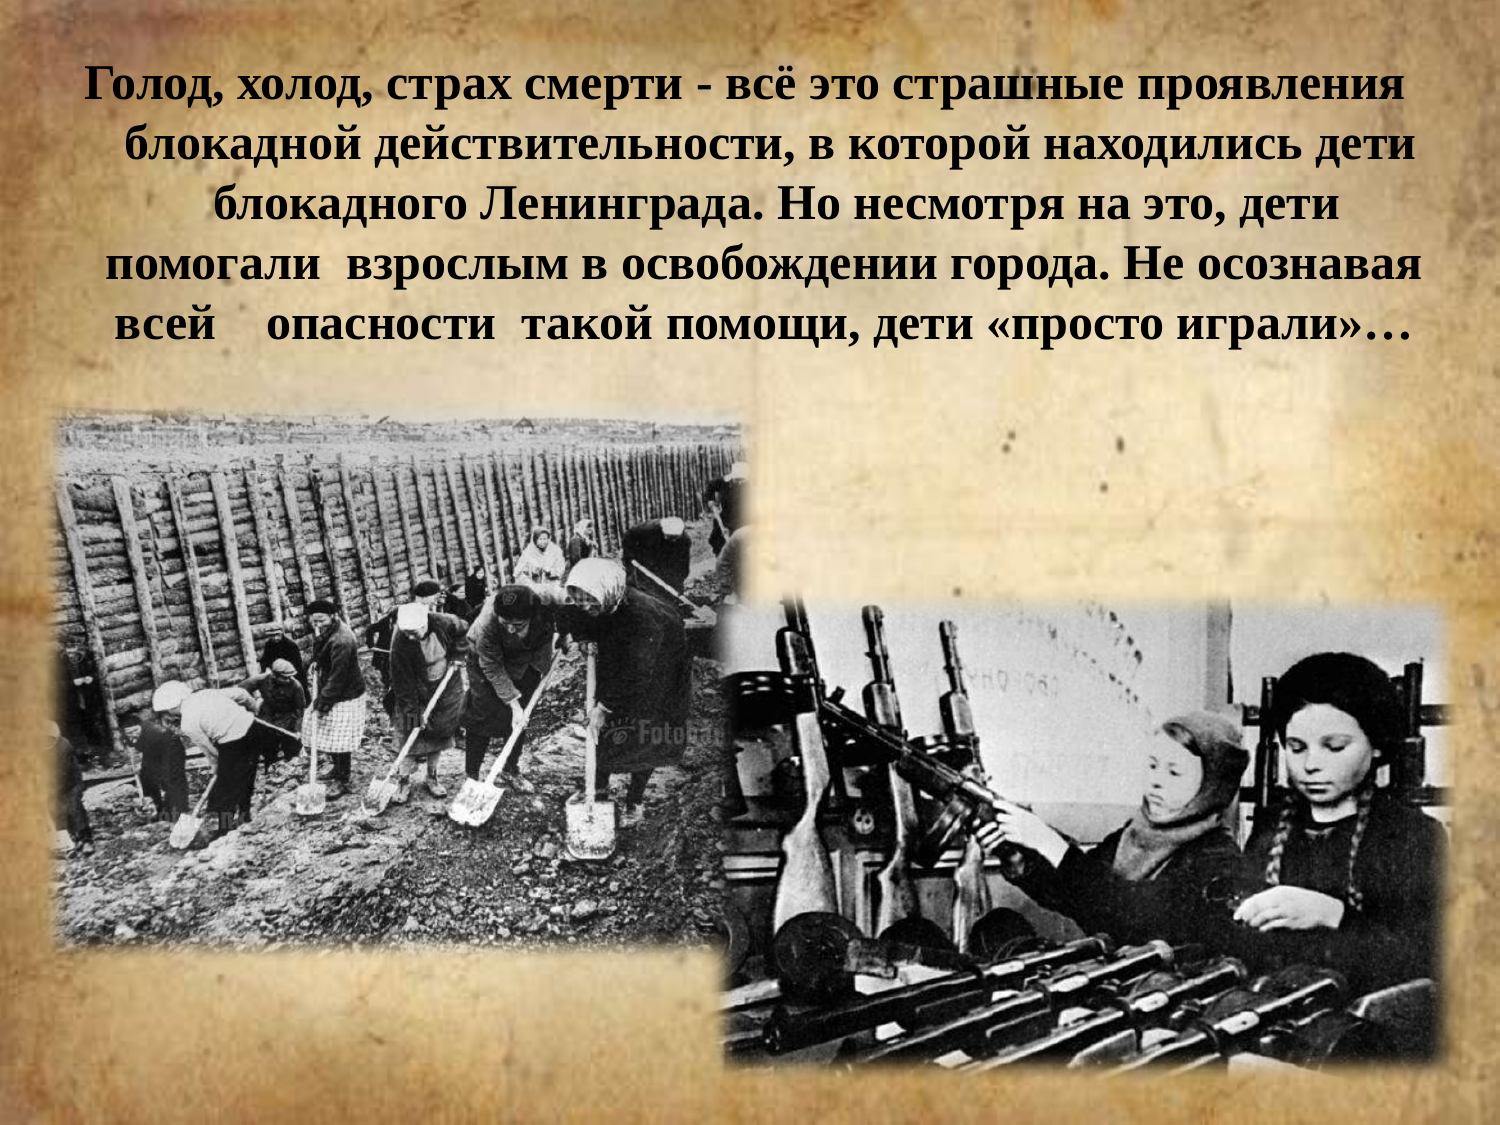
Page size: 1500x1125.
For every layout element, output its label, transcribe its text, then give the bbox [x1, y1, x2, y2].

text_box Голод, холод, страх смерти - всё это страшные проявления блокадной действительности, в которой находились дети блокадного Ленинграда. Но несмотря на это, дети помогали взрослым в освобождении города. Не осознавая всей опасности такой помощи, дети «просто играли»… [67, 42, 1462, 357]
picture [0, 0, 1500, 1125]
